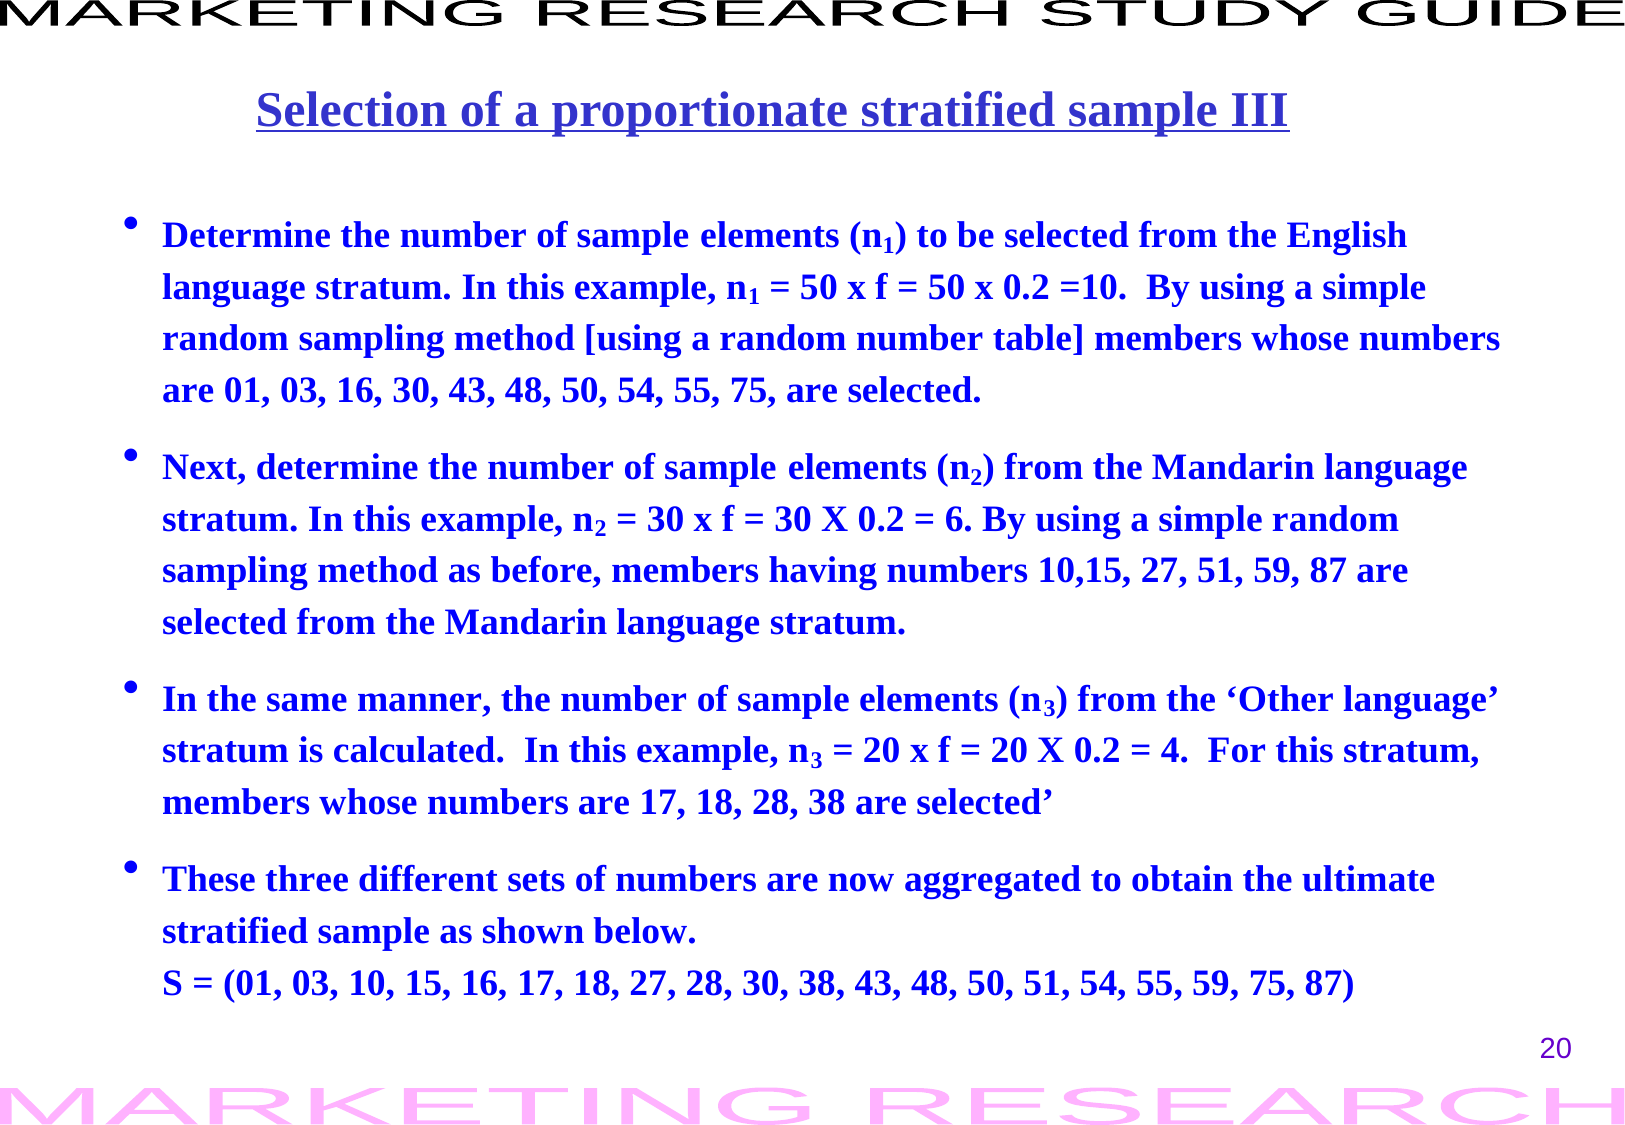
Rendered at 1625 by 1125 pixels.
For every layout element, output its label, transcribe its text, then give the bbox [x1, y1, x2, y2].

text_box Selection of a proportionate stratified sample III [240, 69, 1305, 144]
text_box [124, 210, 1520, 1013]
